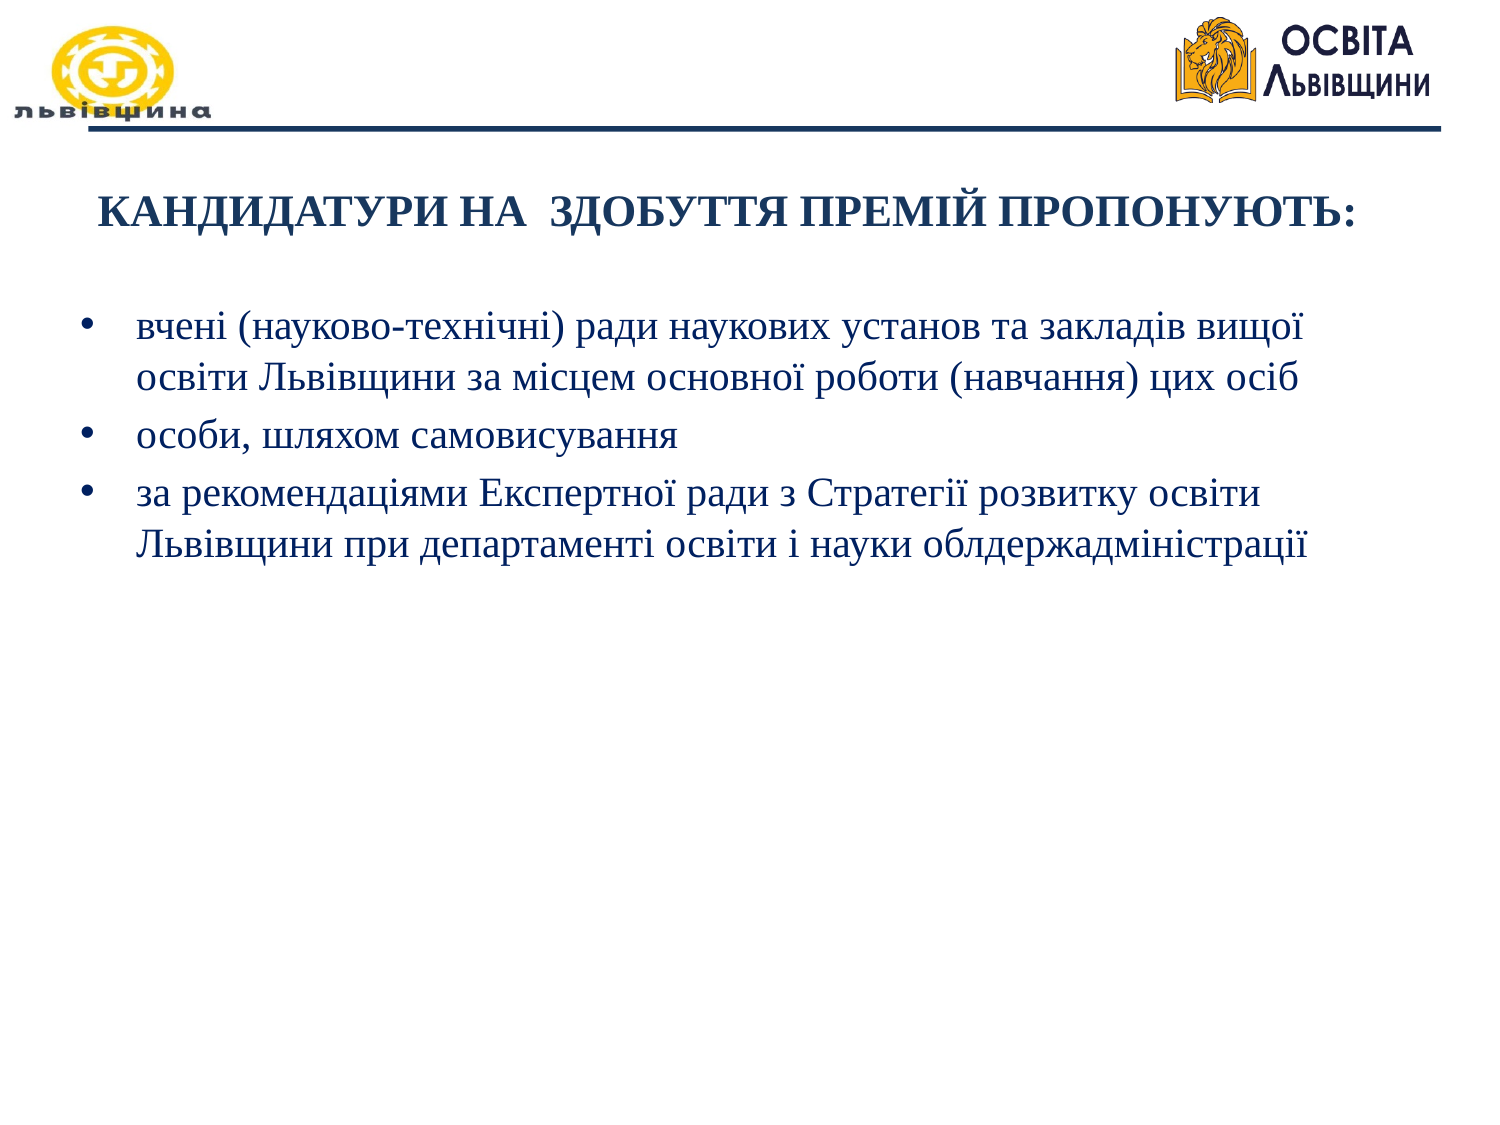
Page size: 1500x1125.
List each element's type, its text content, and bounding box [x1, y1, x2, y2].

title КАНДИДАТУРИ НА ЗДОБУТТЯ ПРЕМІЙ ПРОПОНУЮТЬ: [53, 149, 1404, 269]
text_box [229, 126, 1442, 132]
picture [1175, 17, 1442, 103]
picture [0, 0, 225, 165]
list вчені (науково-технічні) ради наукових установ та закладів вищої освіти Львівщини за місцем основної роботи (навчання) цих осіб особи, шляхом самовисування за рекомендаціями Експертної ради з Стратегії розвитку освіти Львівщини при департаменті освіти і науки облдержадміністрації [64, 290, 1415, 634]
